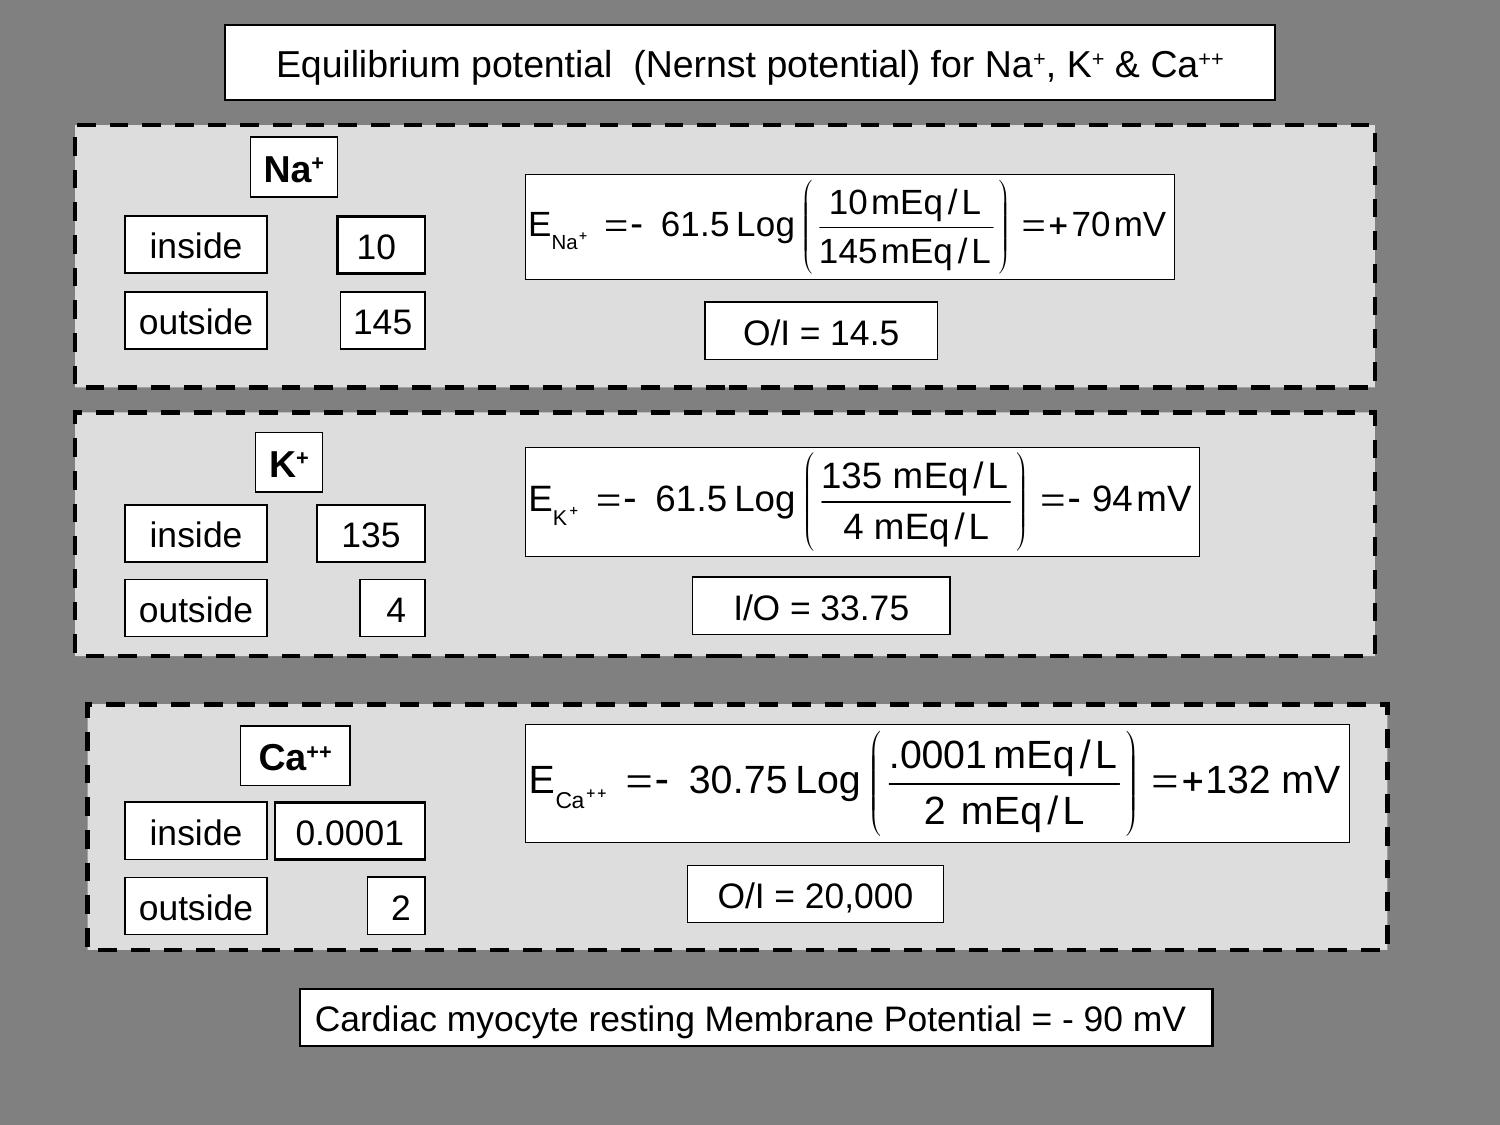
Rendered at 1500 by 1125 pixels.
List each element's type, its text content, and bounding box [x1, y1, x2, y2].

title Equilibrium potential (Nernst potential) for Na+, K+ & Ca++ [224, 24, 1276, 101]
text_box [87, 703, 1388, 951]
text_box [74, 124, 1376, 388]
text_box Cardiac myocyte resting Membrane Potential = - 90 mV [299, 988, 1213, 1047]
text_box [74, 412, 1376, 657]
